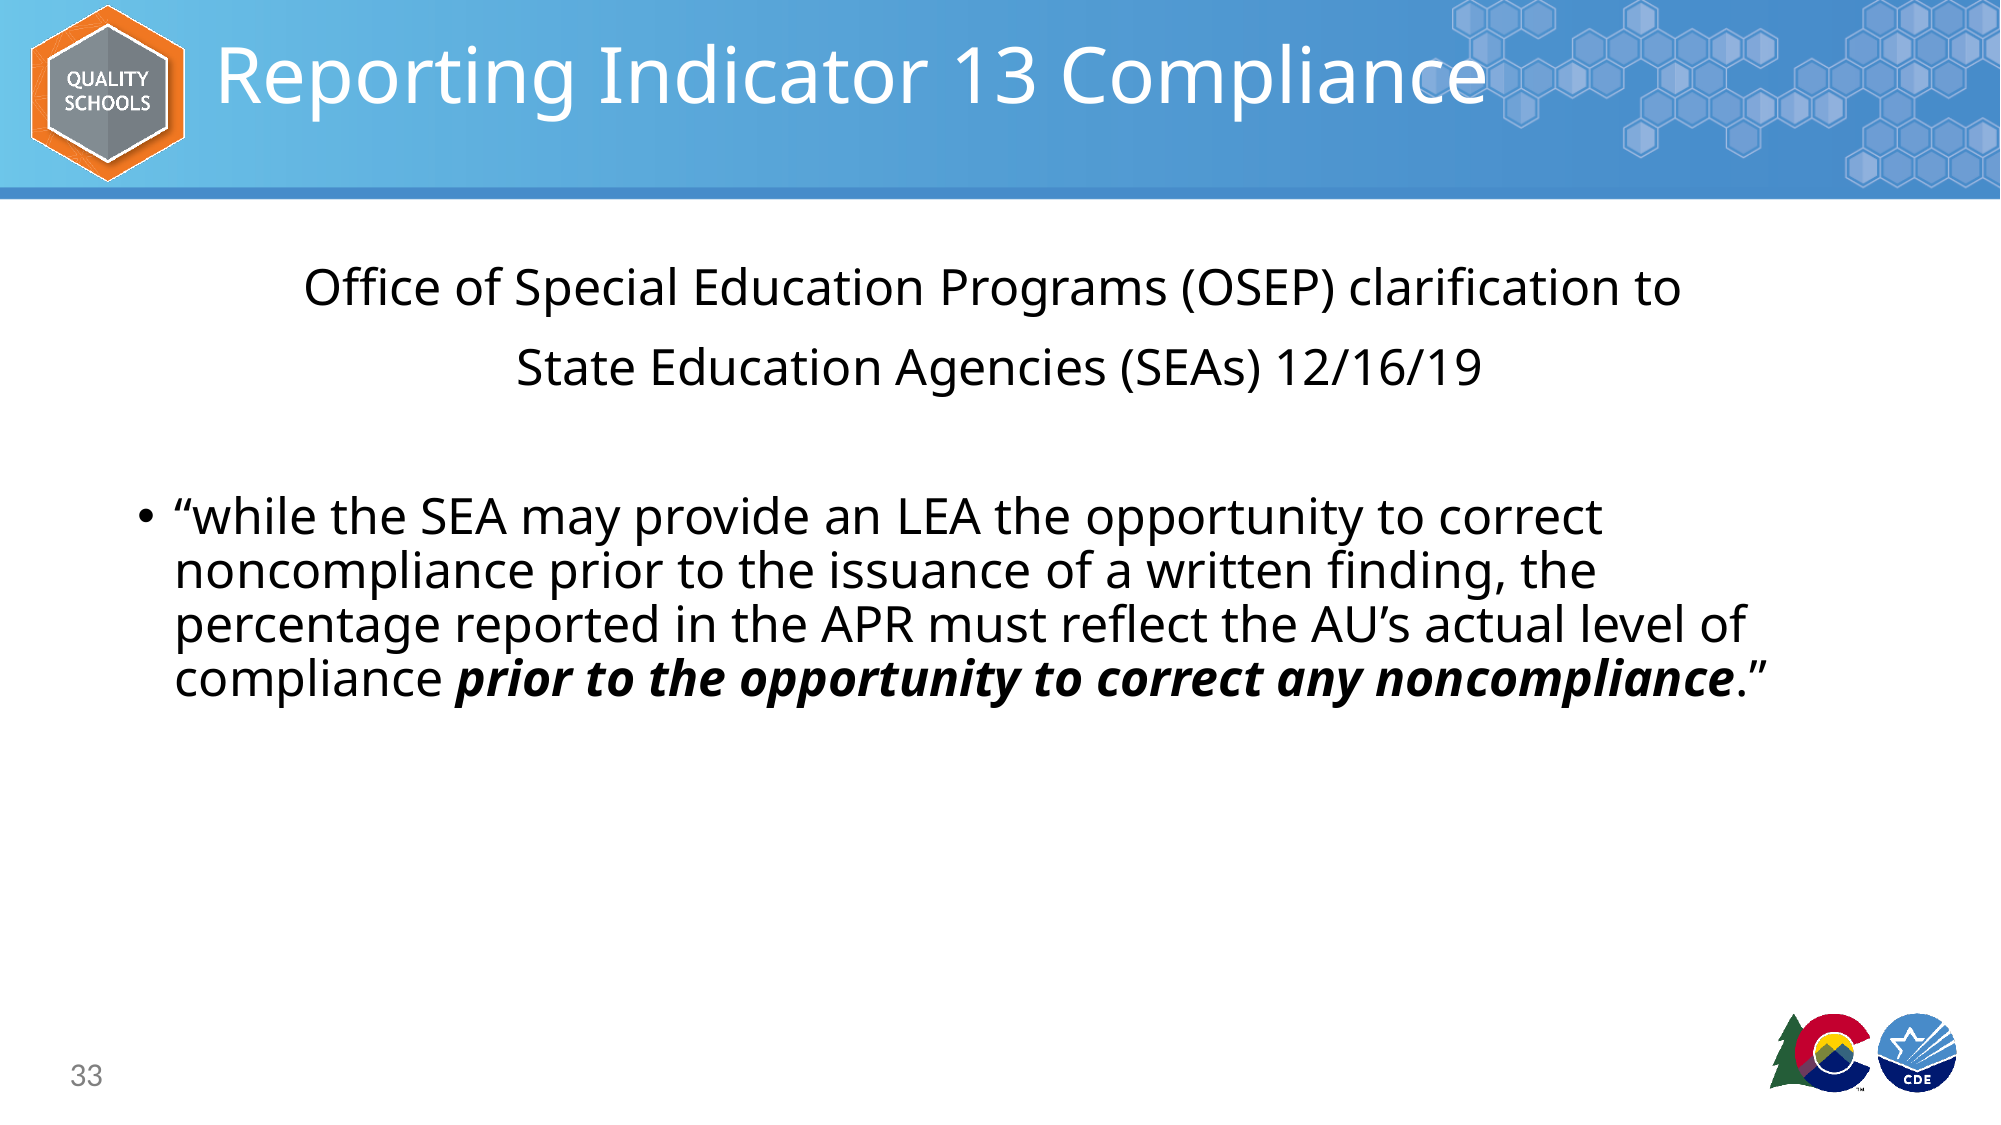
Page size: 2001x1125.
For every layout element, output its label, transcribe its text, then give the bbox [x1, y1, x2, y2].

list Office of Special Education Programs (OSEP) clarification to State Education Agencies (SEAs) 12/16/19 “while the SEA may provide an LEA the opportunity to correct noncompliance prior to the issuance of a written finding, the percentage reported in the APR must reflect the AU’s actual level of compliance prior to the opportunity to correct any noncompliance.” [137, 254, 1863, 969]
picture [1768, 1012, 1957, 1093]
title Reporting Indicator 13 Compliance [214, 36, 1616, 182]
slide_number 33 [54, 1042, 505, 1103]
picture [0, 0, 2000, 200]
